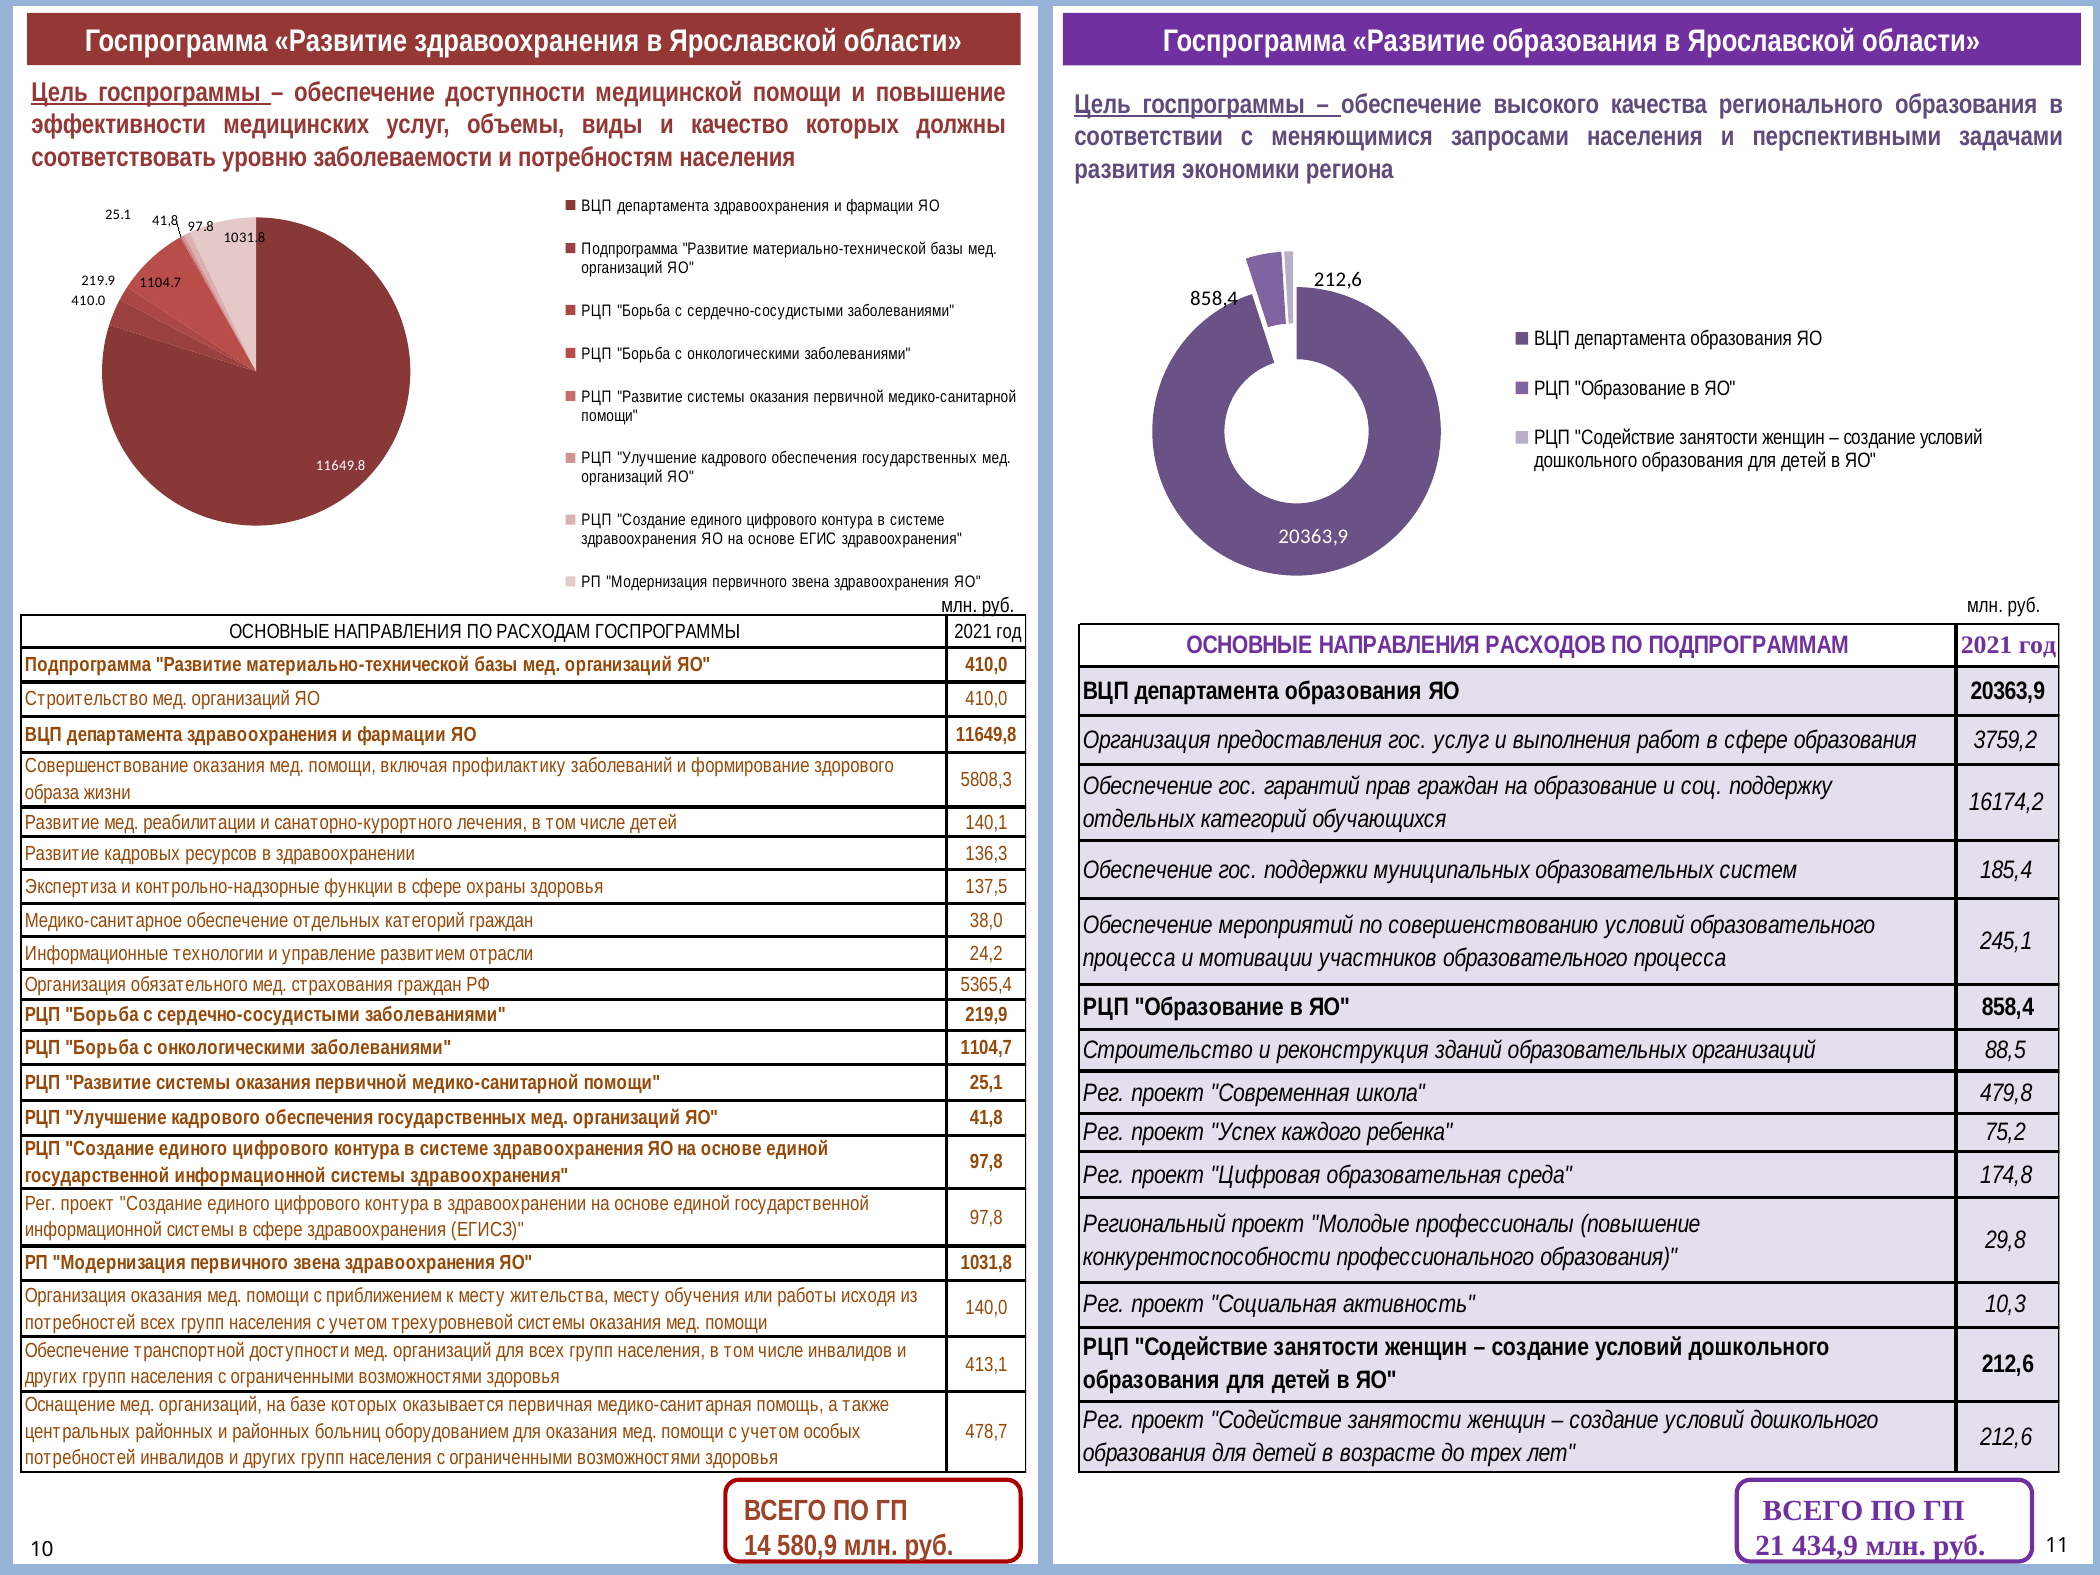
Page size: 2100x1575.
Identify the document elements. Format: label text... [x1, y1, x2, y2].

text_box [1046, 0, 2100, 1574]
text_box Госпрограмма «Развитие образования в Ярославской области» [1062, 12, 2081, 66]
text_box 10 [14, 1528, 82, 1569]
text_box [1077, 623, 2062, 1475]
text_box 11 [2030, 1524, 2092, 1565]
chart [1069, 209, 2075, 577]
text_box Цель госпрограммы – обеспечение доступности медицинской помощи и повышение эффективности медицинских услуг, объемы, виды и качество которых должны соответствовать уровню заболеваемости и потребностям населения [16, 66, 1021, 169]
text_box млн. руб. [1935, 584, 2073, 633]
text_box ВСЕГО ПО ГП 21 434,9 млн. руб. [1734, 1483, 2035, 1564]
text_box ВСЕГО ПО ГП 14 580,9 млн. руб. [723, 1482, 1023, 1564]
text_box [19, 614, 1029, 1475]
text_box Цель госпрограммы – обеспечение высокого качества регионального образования в соответствии с меняющимися запросами населения и перспективными задачами развития экономики региона [1059, 78, 2078, 192]
text_box Госпрограмма «Развитие здравоохранения в Ярославской области» [27, 12, 1021, 66]
text_box [3, 0, 1045, 1574]
chart [14, 171, 1037, 616]
